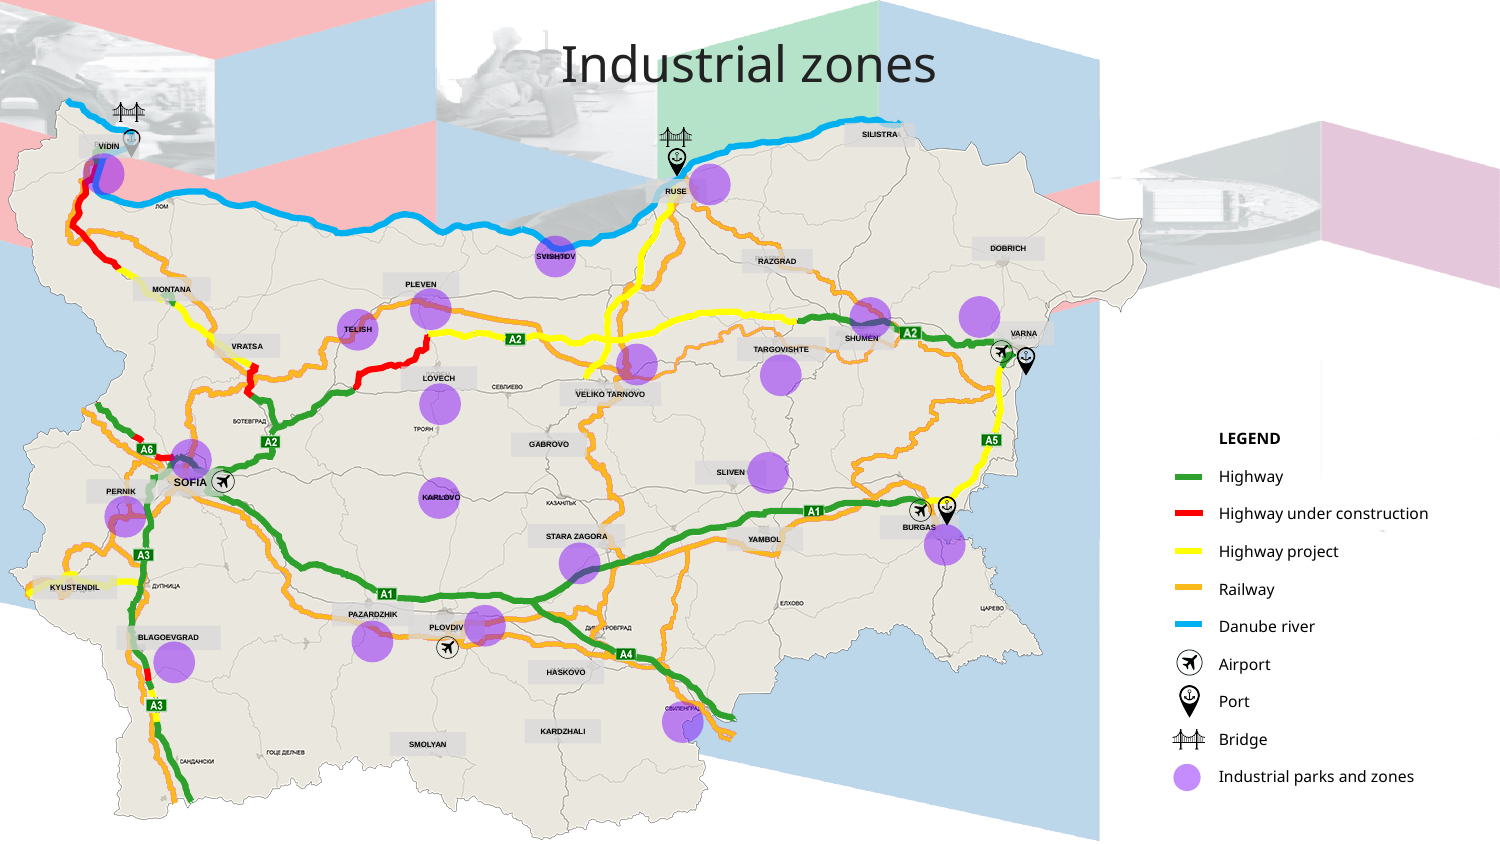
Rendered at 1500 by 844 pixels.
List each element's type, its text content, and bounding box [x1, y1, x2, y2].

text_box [0, 73, 1171, 844]
picture [662, 148, 692, 177]
picture [117, 129, 146, 158]
picture [435, 635, 461, 660]
picture [989, 339, 1041, 376]
text_box Industrial zones [0, 24, 1500, 100]
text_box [1171, 384, 1467, 798]
picture [210, 469, 236, 495]
picture [907, 496, 962, 526]
